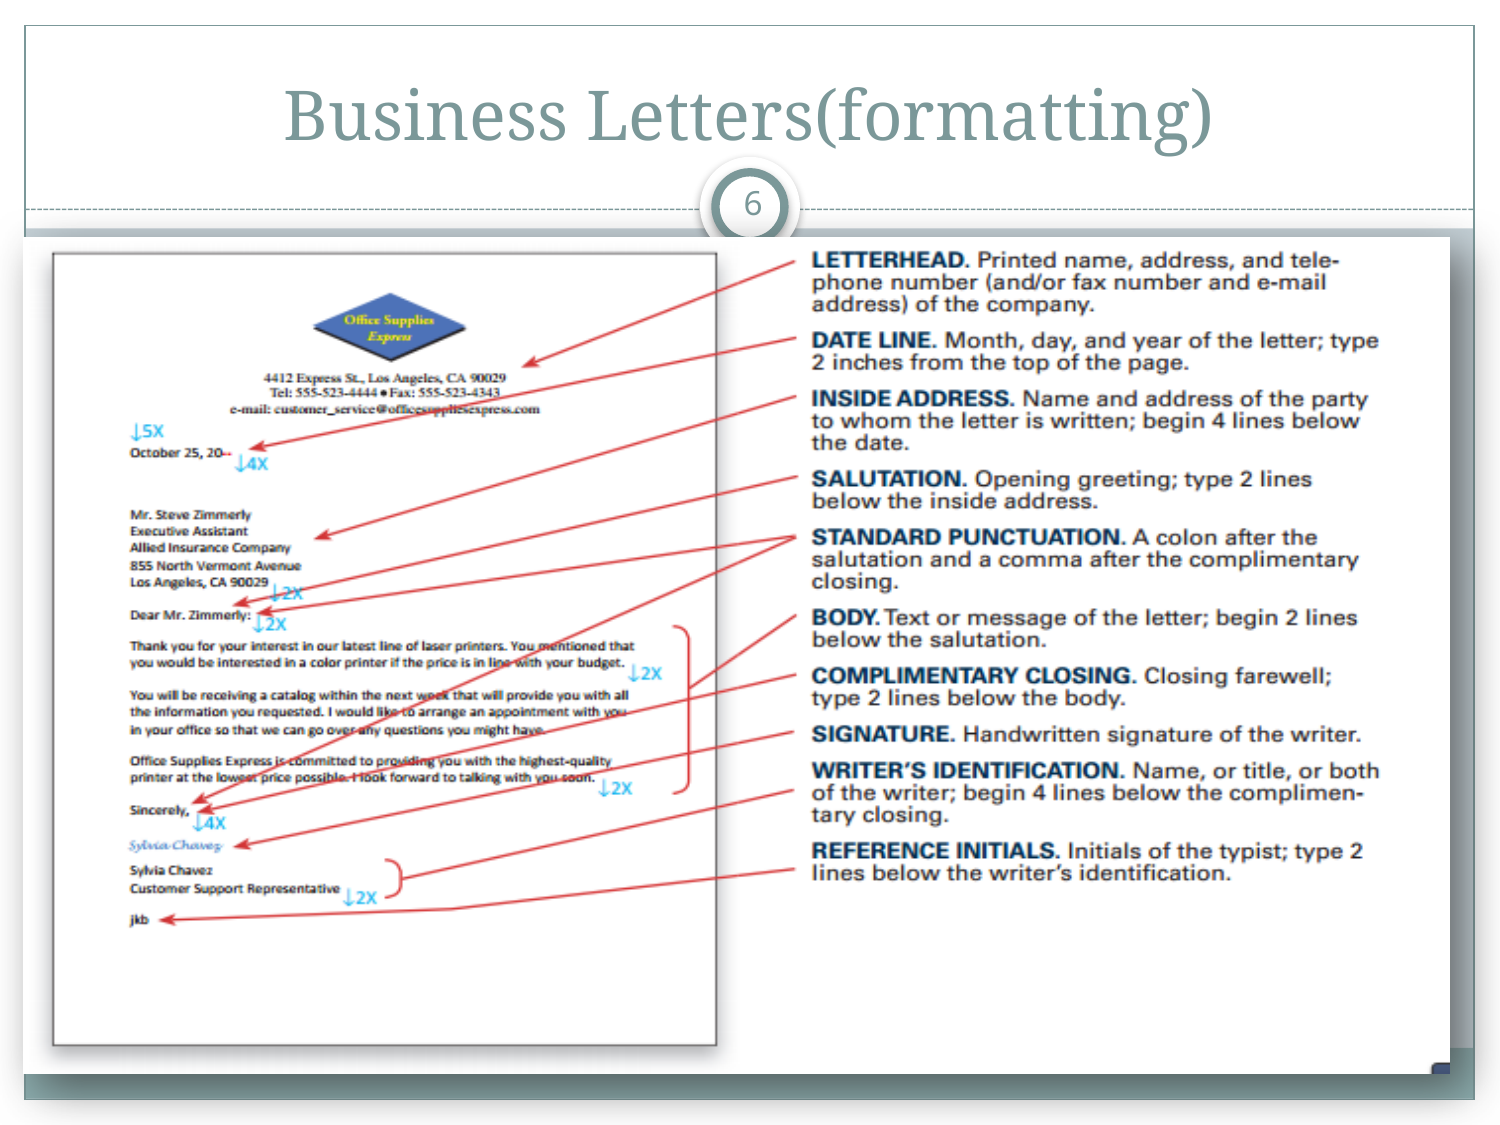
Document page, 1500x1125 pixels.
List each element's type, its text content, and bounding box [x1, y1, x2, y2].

picture [23, 237, 1451, 1074]
slide_number 6 [715, 168, 791, 234]
title Business Letters(formatting) [49, 37, 1450, 162]
